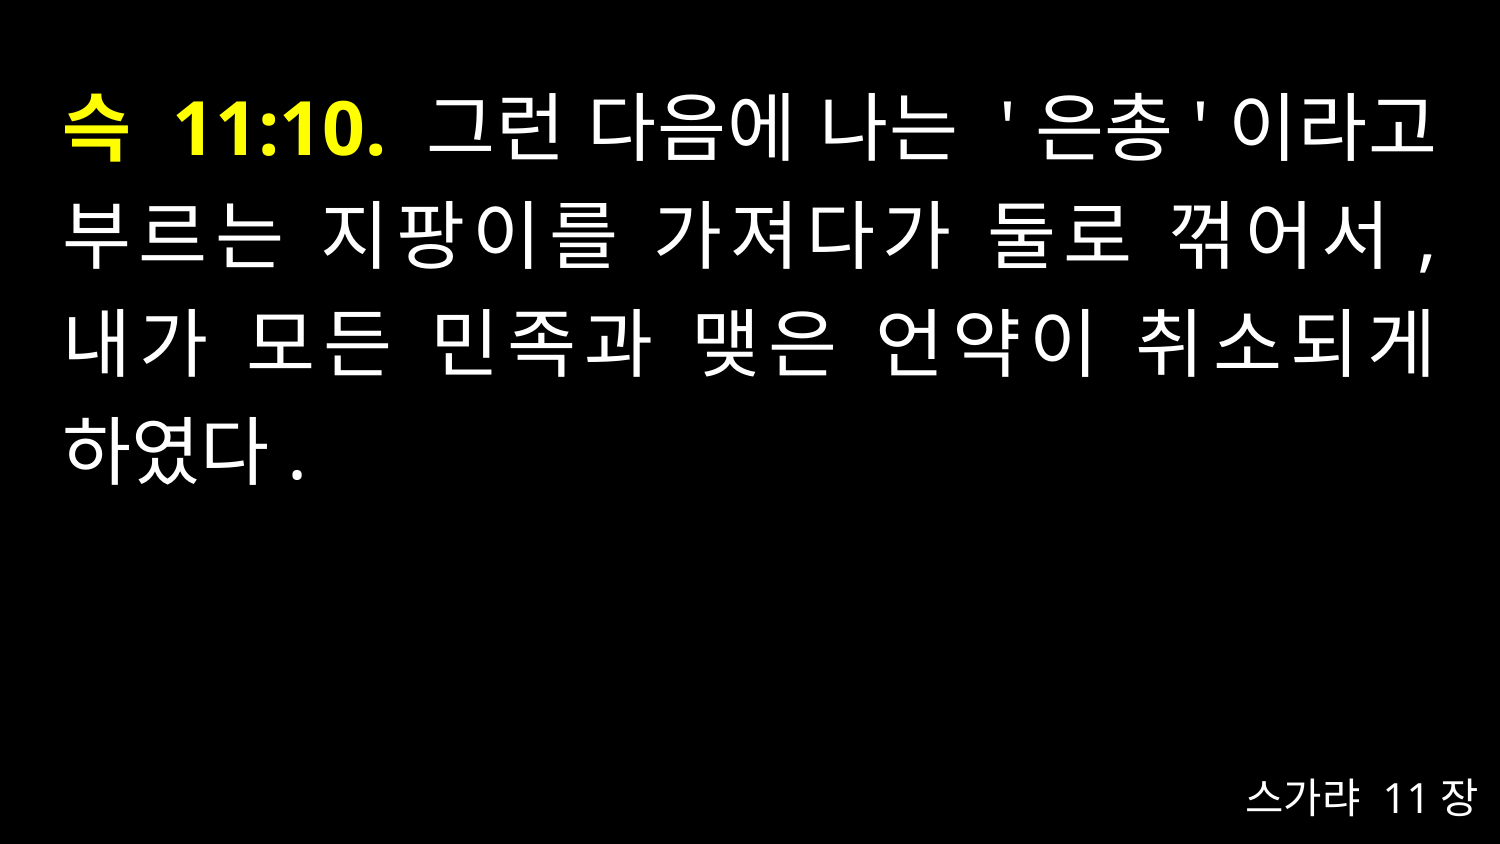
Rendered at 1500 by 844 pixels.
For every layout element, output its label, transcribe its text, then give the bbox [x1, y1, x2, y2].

subtitle 스가랴 11장 [916, 770, 1500, 844]
title 슥 11:10. 그런 다음에 나는 '은총'이라고 부르는 지팡이를 가져다가 둘로 꺾어서, 내가 모든 민족과 맺은 언약이 취소되게 하였다. [0, 0, 1500, 844]
